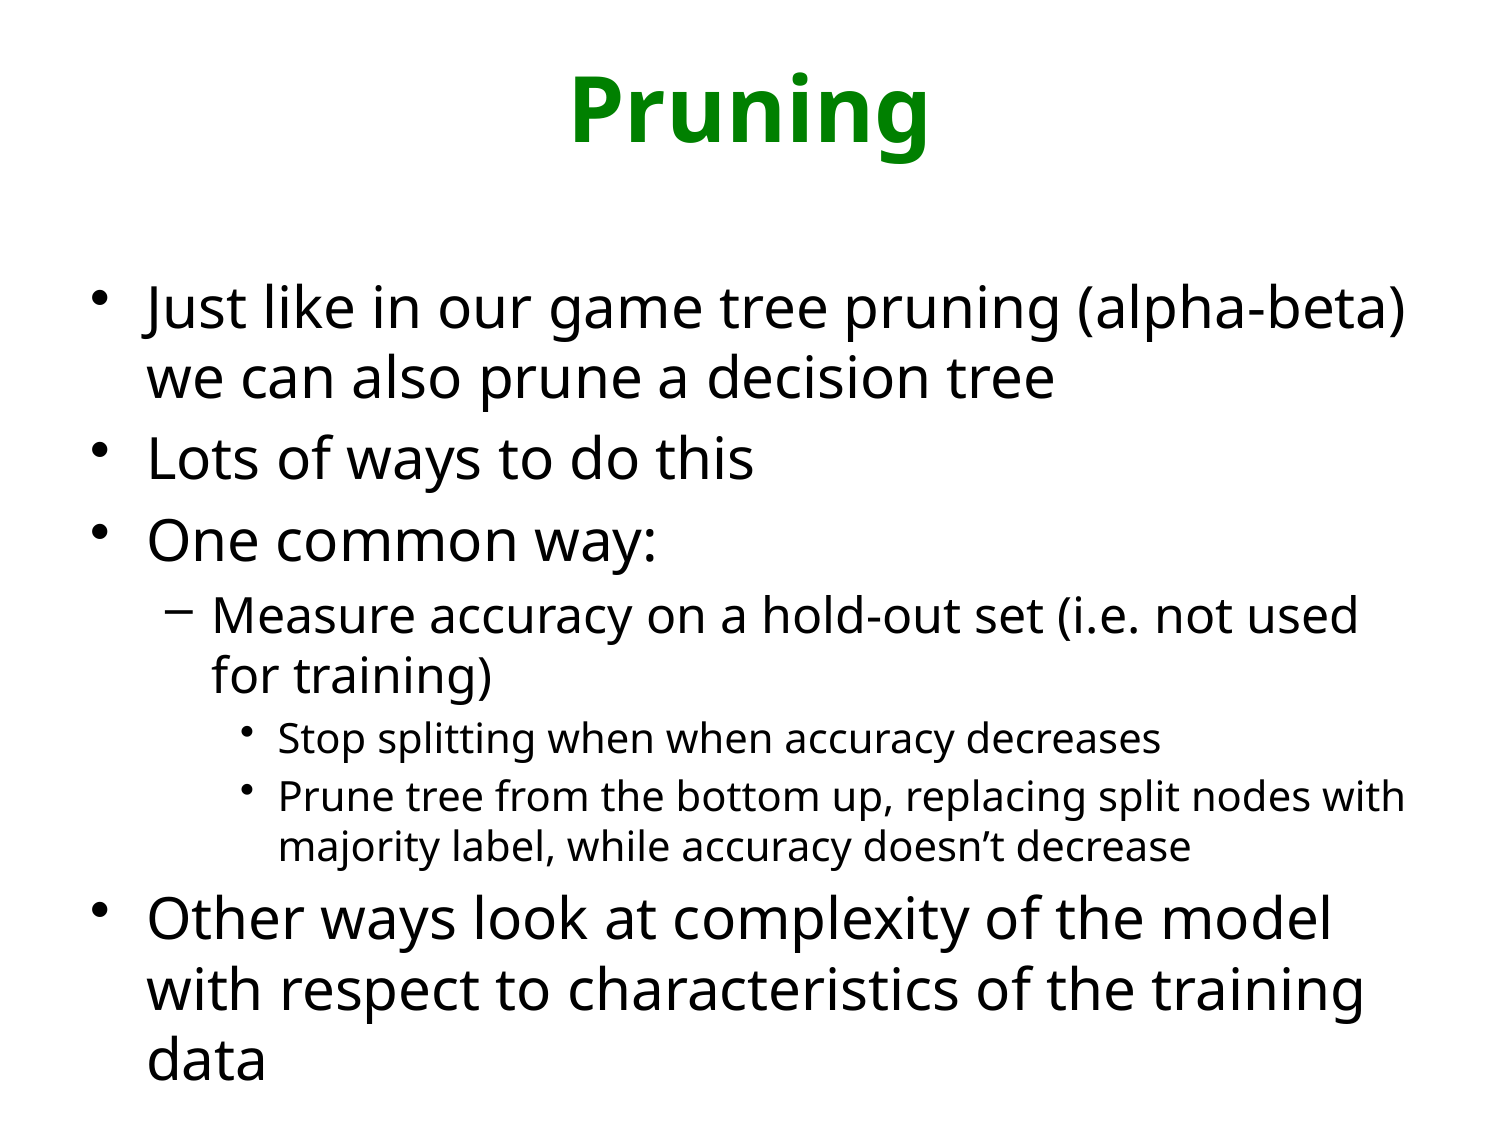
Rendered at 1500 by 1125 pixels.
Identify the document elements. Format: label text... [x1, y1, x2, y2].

list Just like in our game tree pruning (alpha-beta) we can also prune a decision tree Lots of ways to do this One common way: Measure accuracy on a hold-out set (i.e. not used for training) Stop splitting when when accuracy decreases Prune tree from the bottom up, replacing split nodes with majority label, while accuracy doesn’t decrease Other ways look at complexity of the model with respect to characteristics of the training data [74, 262, 1426, 1006]
title Pruning [74, 12, 1426, 201]
